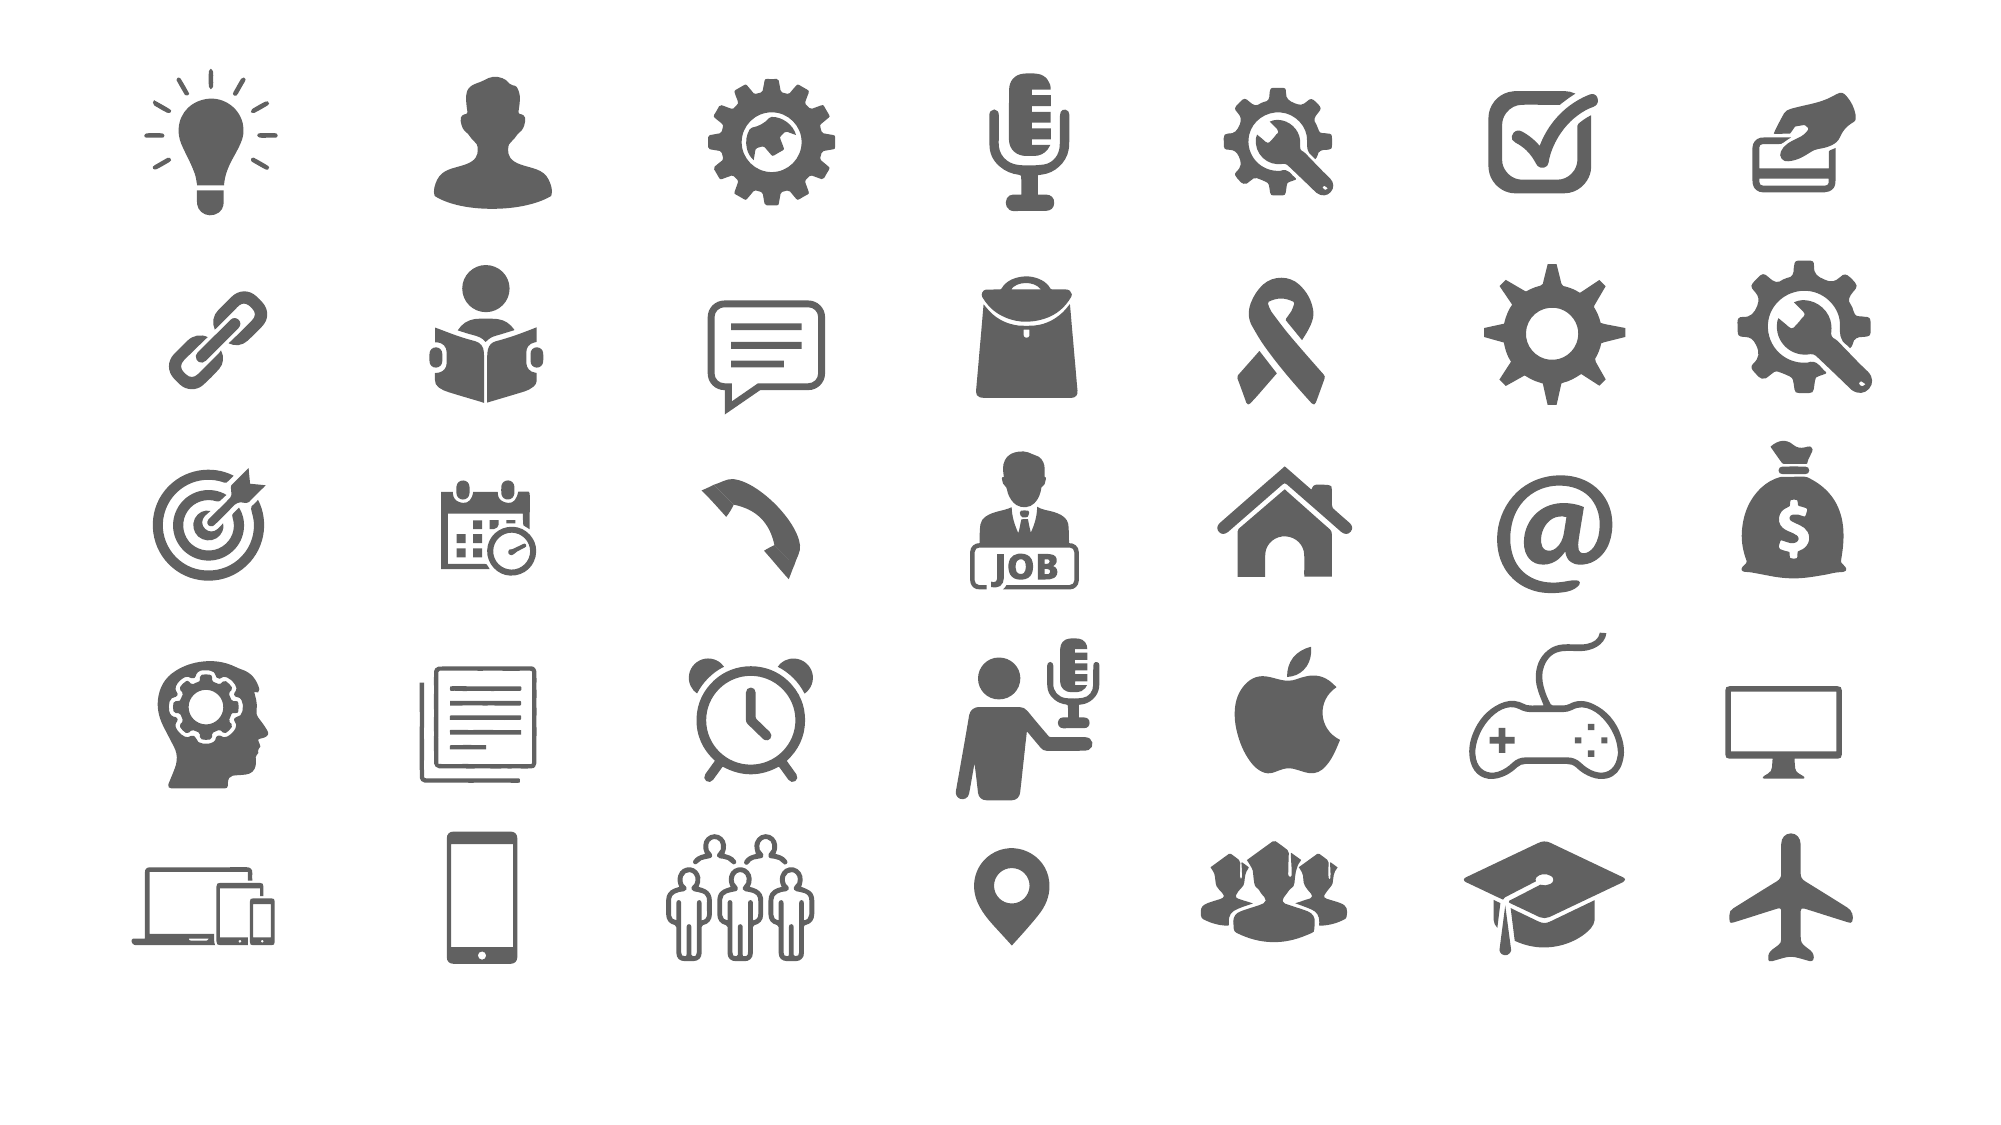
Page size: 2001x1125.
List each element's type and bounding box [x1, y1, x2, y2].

text_box [1737, 260, 1874, 395]
text_box [156, 660, 269, 789]
text_box [708, 78, 836, 206]
text_box [1200, 840, 1348, 946]
text_box [1488, 90, 1599, 194]
text_box [1234, 646, 1341, 775]
text_box [429, 265, 544, 403]
text_box [666, 834, 815, 962]
text_box [1725, 686, 1842, 779]
text_box [1216, 466, 1354, 577]
text_box [1497, 475, 1613, 594]
text_box [989, 73, 1070, 212]
text_box [419, 665, 537, 783]
text_box [143, 68, 278, 216]
text_box [1484, 264, 1626, 405]
text_box [707, 300, 826, 415]
text_box [701, 478, 801, 580]
text_box [1223, 87, 1335, 197]
text_box [1237, 275, 1326, 406]
text_box [433, 76, 552, 209]
text_box [1468, 632, 1626, 782]
text_box [970, 450, 1079, 590]
text_box [147, 464, 270, 587]
text_box [131, 867, 275, 946]
text_box [1752, 91, 1857, 193]
text_box [1463, 840, 1626, 956]
text_box [687, 657, 815, 783]
text_box [441, 480, 537, 577]
text_box [975, 275, 1078, 398]
text_box [1729, 833, 1853, 962]
text_box [974, 848, 1050, 946]
text_box [1740, 438, 1848, 579]
text_box [955, 638, 1100, 801]
text_box [446, 831, 518, 964]
text_box [167, 289, 269, 391]
